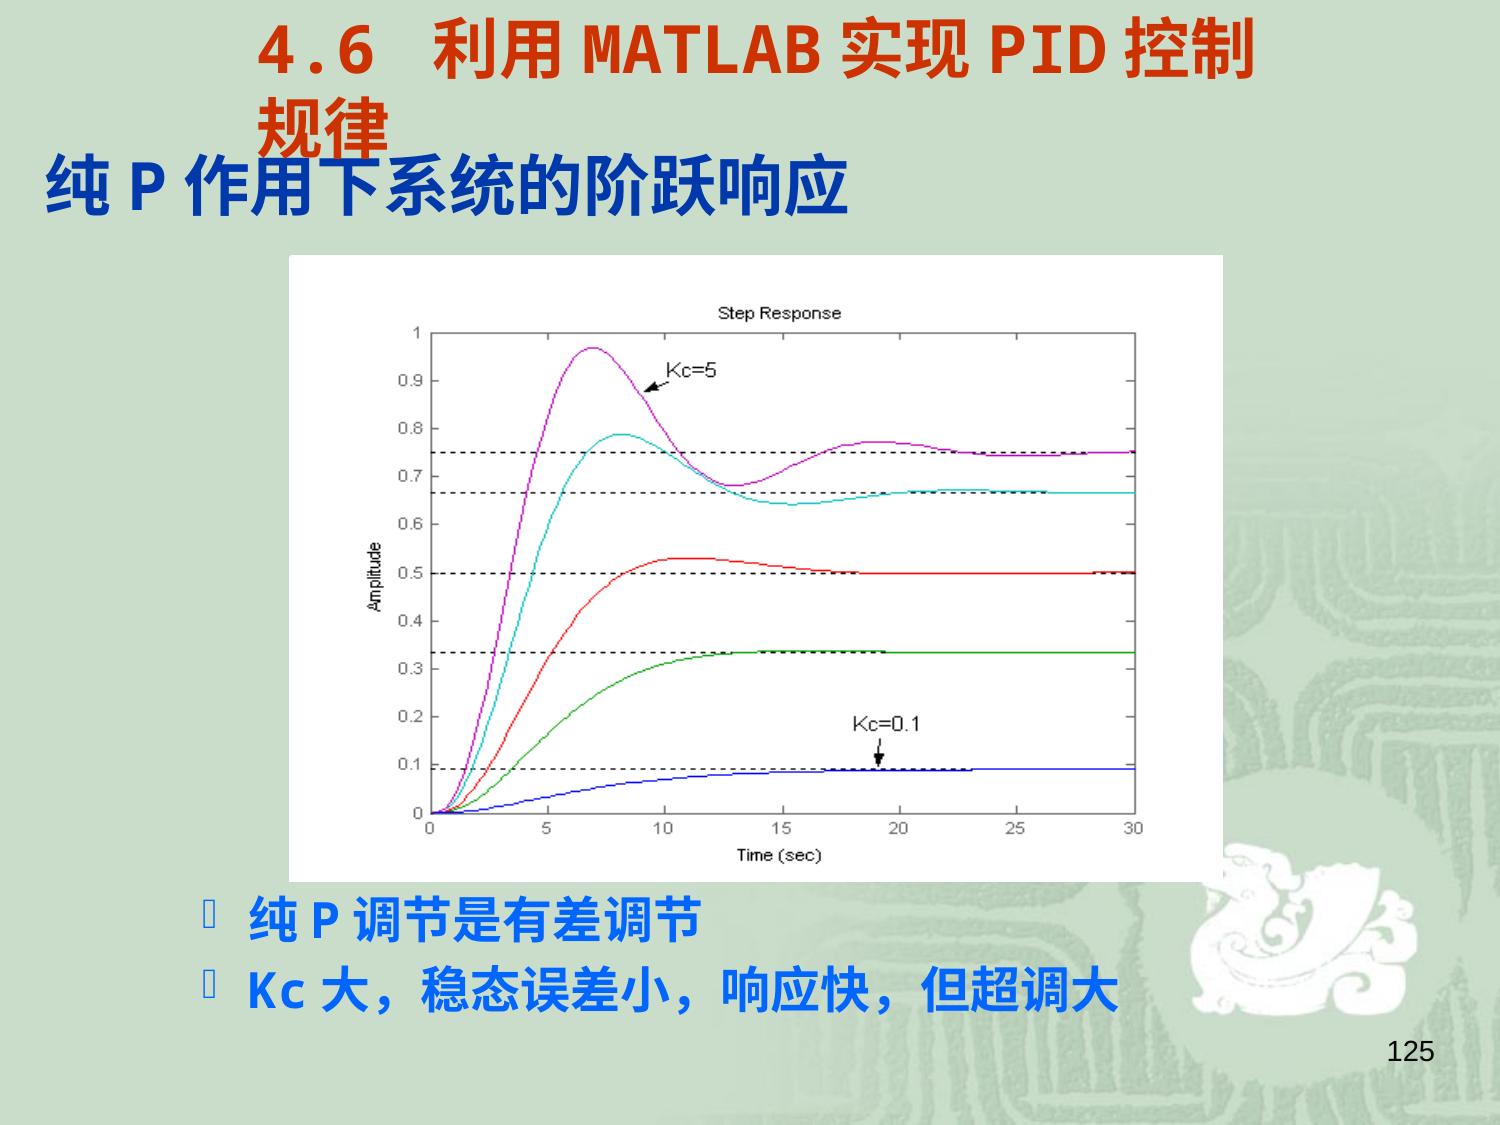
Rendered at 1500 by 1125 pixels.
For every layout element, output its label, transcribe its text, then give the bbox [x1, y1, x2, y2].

picture [0, 0, 1500, 1125]
title 纯P作用下系统的阶跃响应 [29, 90, 1431, 278]
slide_number 125 [1074, 1024, 1451, 1103]
text_box 4.6 利用MATLAB实现PID控制规律 [242, 0, 1294, 175]
text_box 纯P调节是有差调节 Kc大，稳态误差小，响应快，但超调大 [112, 881, 1341, 1020]
